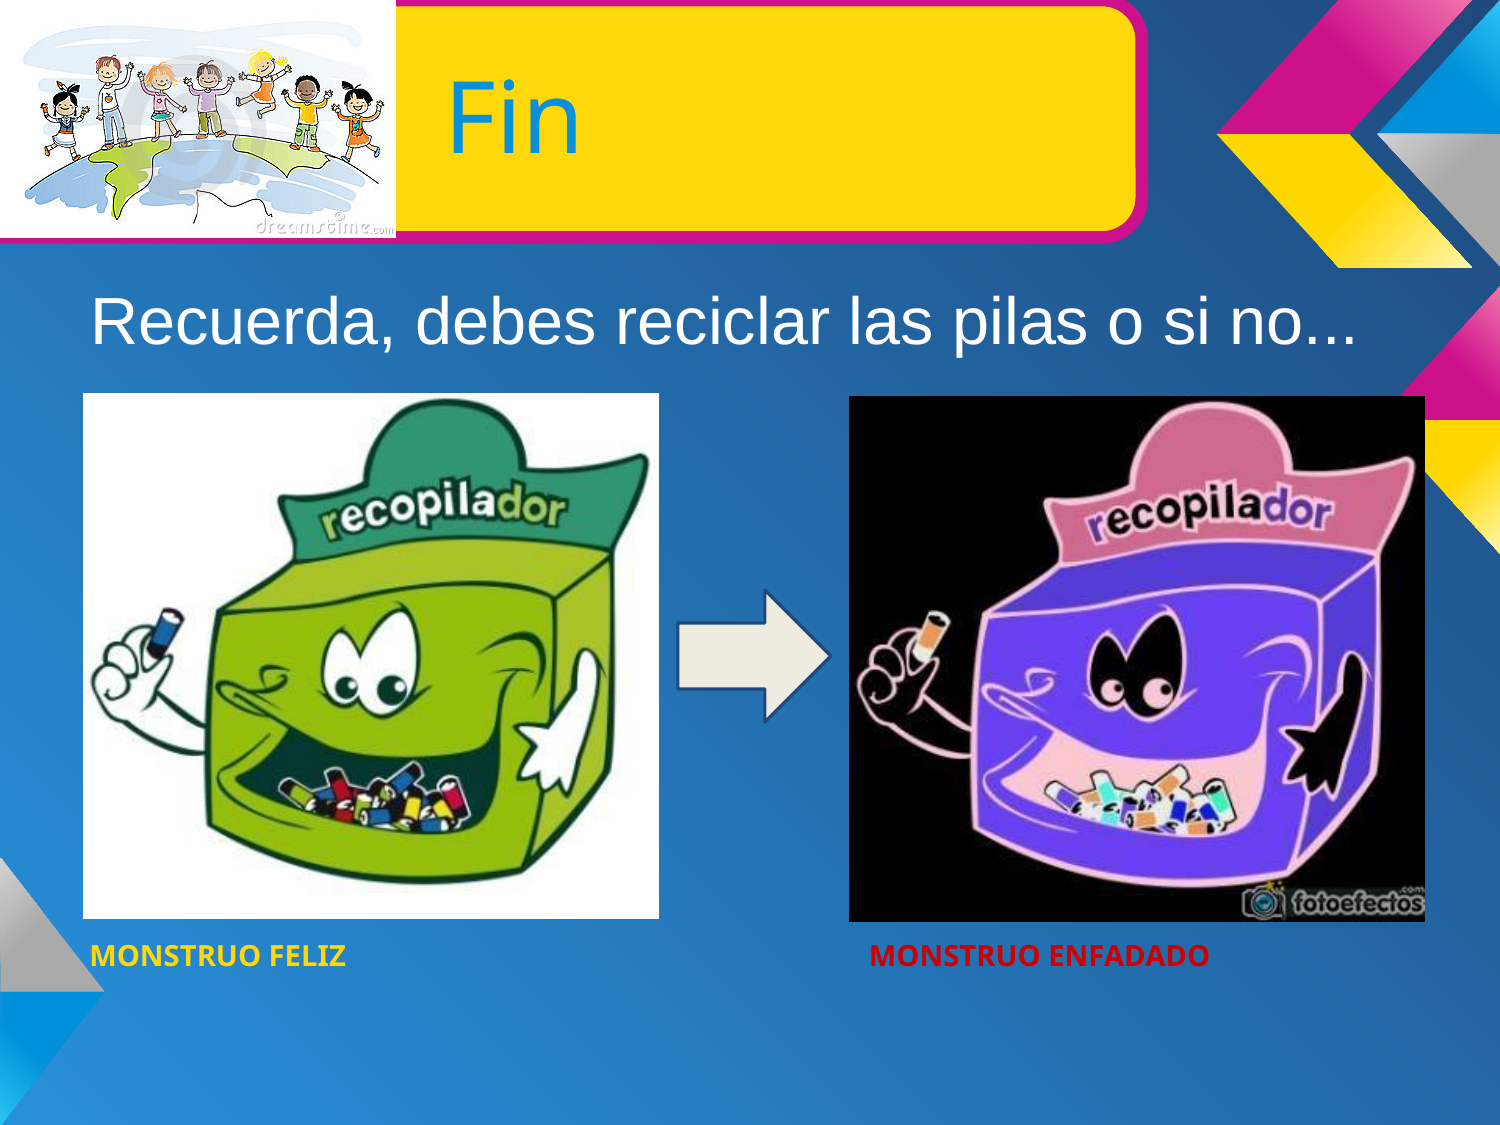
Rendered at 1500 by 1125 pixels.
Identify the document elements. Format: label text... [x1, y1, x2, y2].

picture [83, 393, 659, 919]
text_box MONSTRUO FELIZ [74, 922, 650, 1034]
text_box Fin [429, 38, 1123, 195]
text_box [677, 590, 831, 722]
text_box [397, 0, 1142, 238]
picture [0, 0, 396, 238]
text_box MONSTRUO ENFADADO [853, 925, 1429, 1034]
picture [849, 396, 1426, 923]
list Recuerda, debes reciclar las pilas o si no... [75, 262, 1425, 1057]
